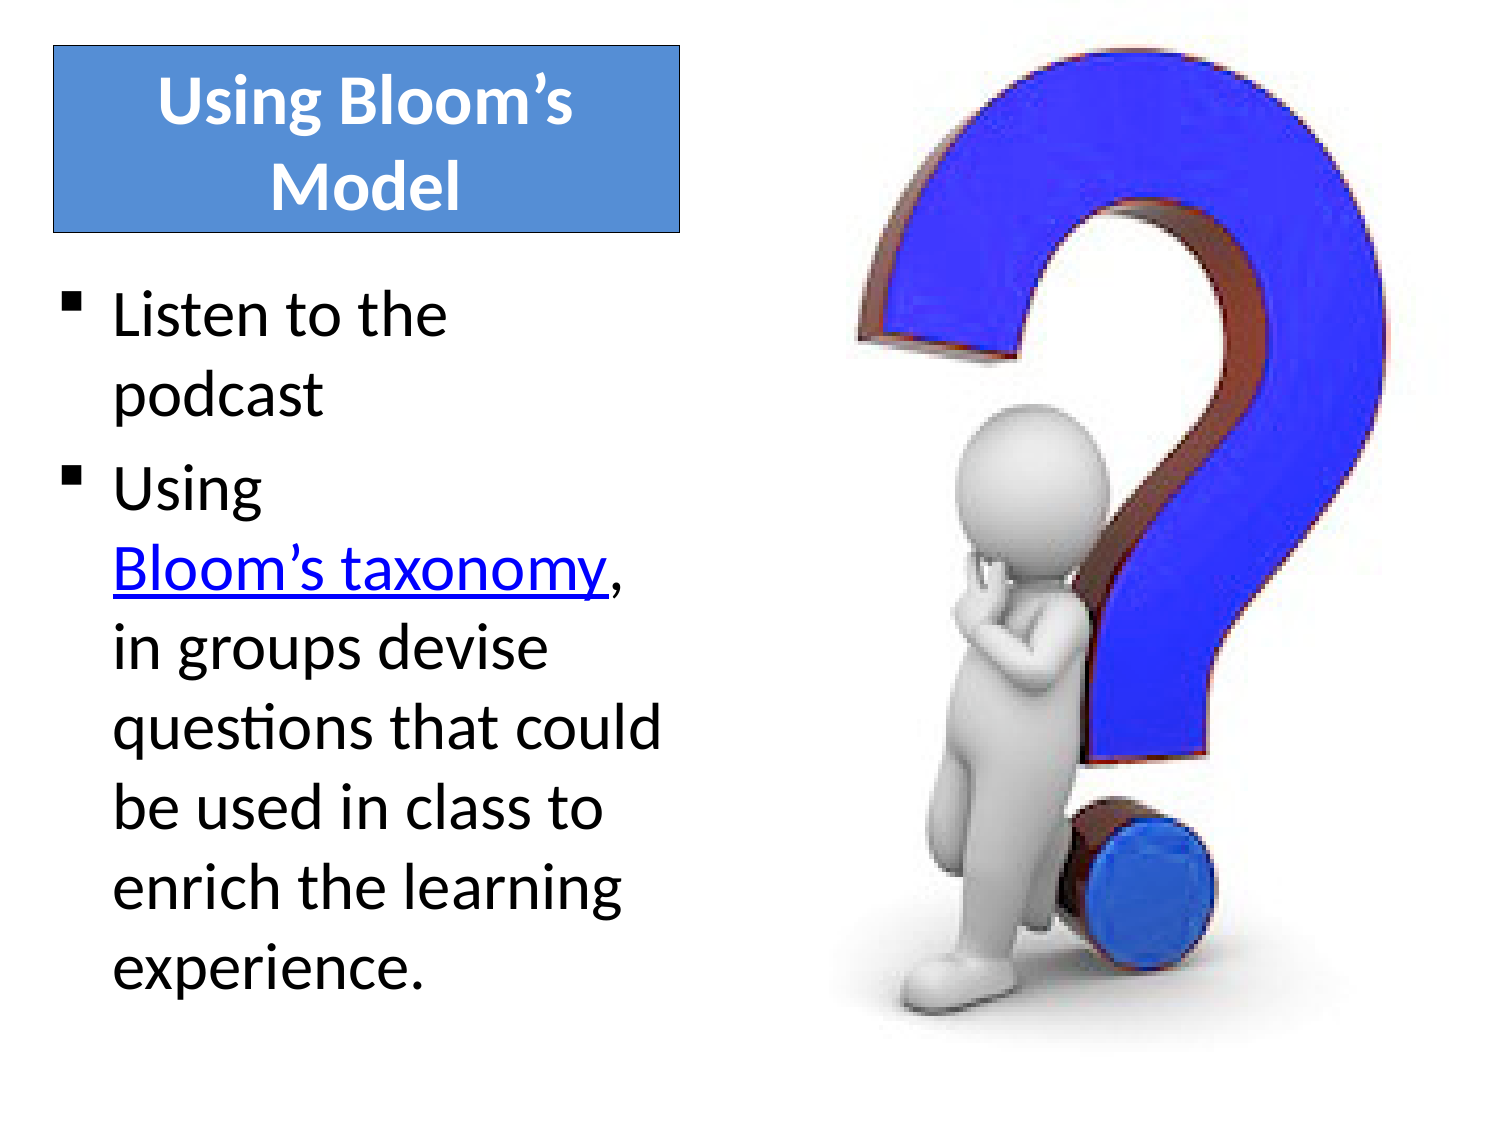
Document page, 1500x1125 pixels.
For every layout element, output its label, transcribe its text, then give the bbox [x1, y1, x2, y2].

picture [712, 0, 1500, 1125]
title Using Bloom’s Model [53, 45, 680, 233]
list Listen to the podcast Using Bloom’s taxonomy, in groups devise questions that could be used in class to enrich the learning experience. [41, 262, 680, 1047]
